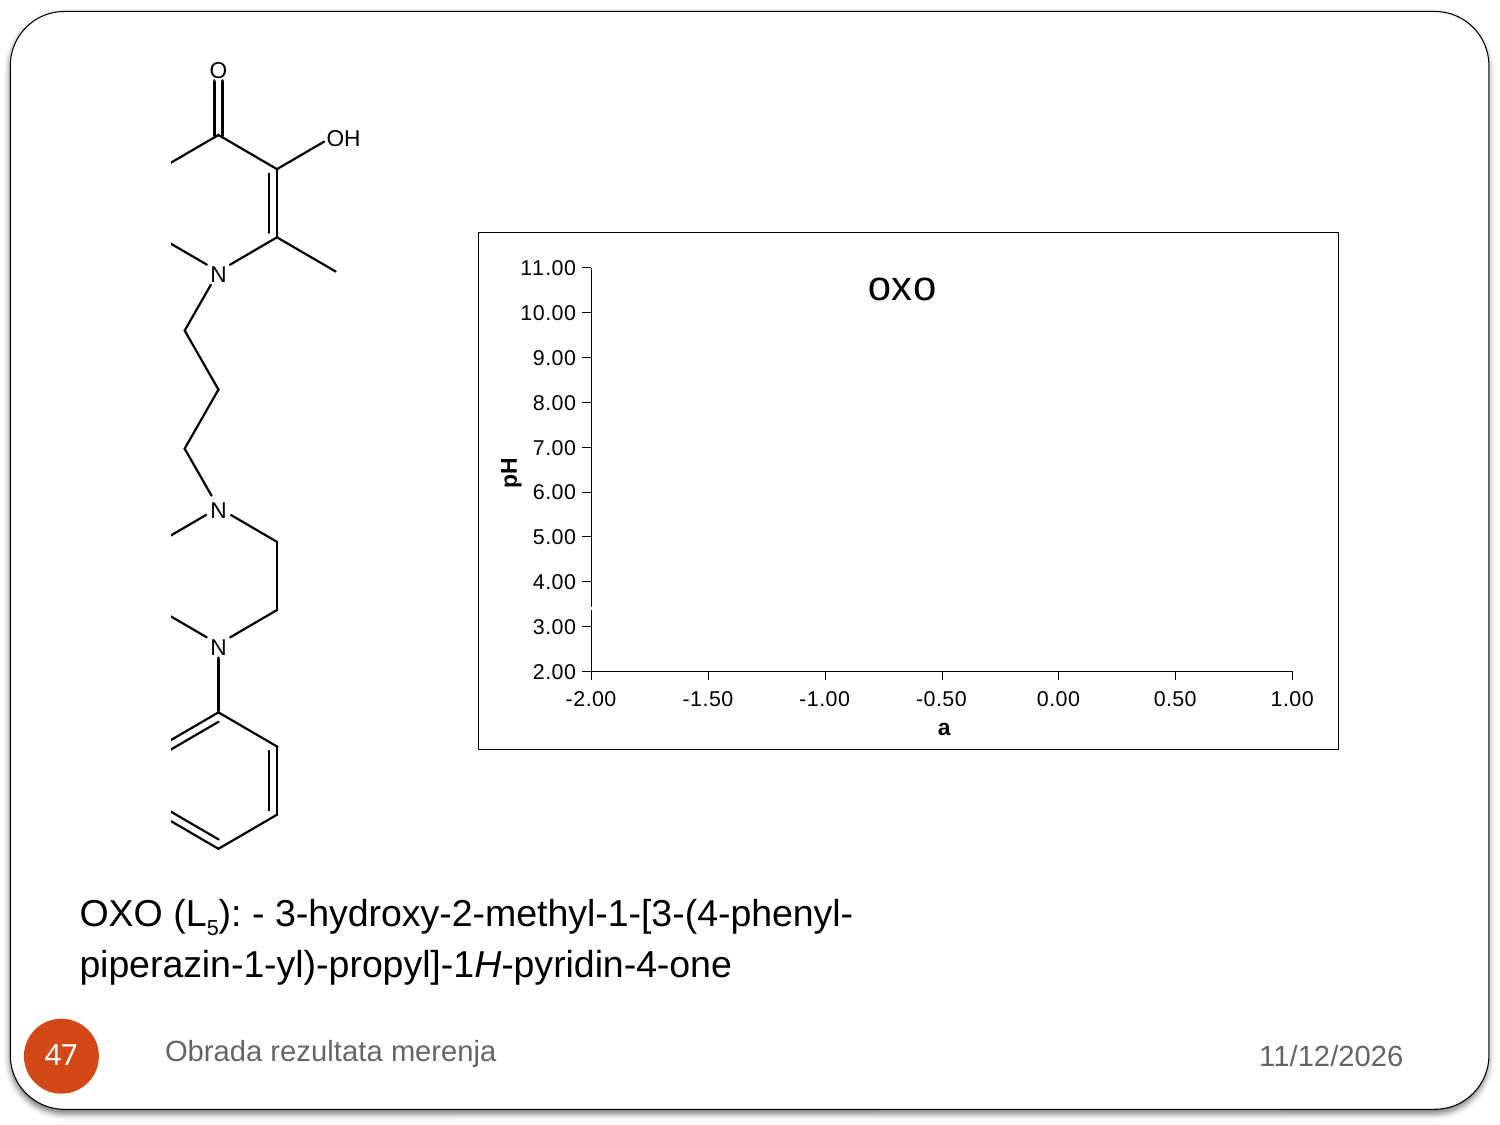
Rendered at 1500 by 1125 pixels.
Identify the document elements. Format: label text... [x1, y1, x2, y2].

text_box OXO (L5): - 3-hydroxy-2-methyl-1-[3-(4-phenyl-piperazin-1-yl)-propyl]-1H-pyridin-4-one [64, 881, 880, 993]
slide_number 47 [23, 1018, 99, 1094]
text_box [170, 54, 385, 858]
chart [478, 231, 1340, 751]
footer Obrada rezultata merenja [150, 1012, 800, 1088]
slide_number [1012, 1015, 1419, 1094]
